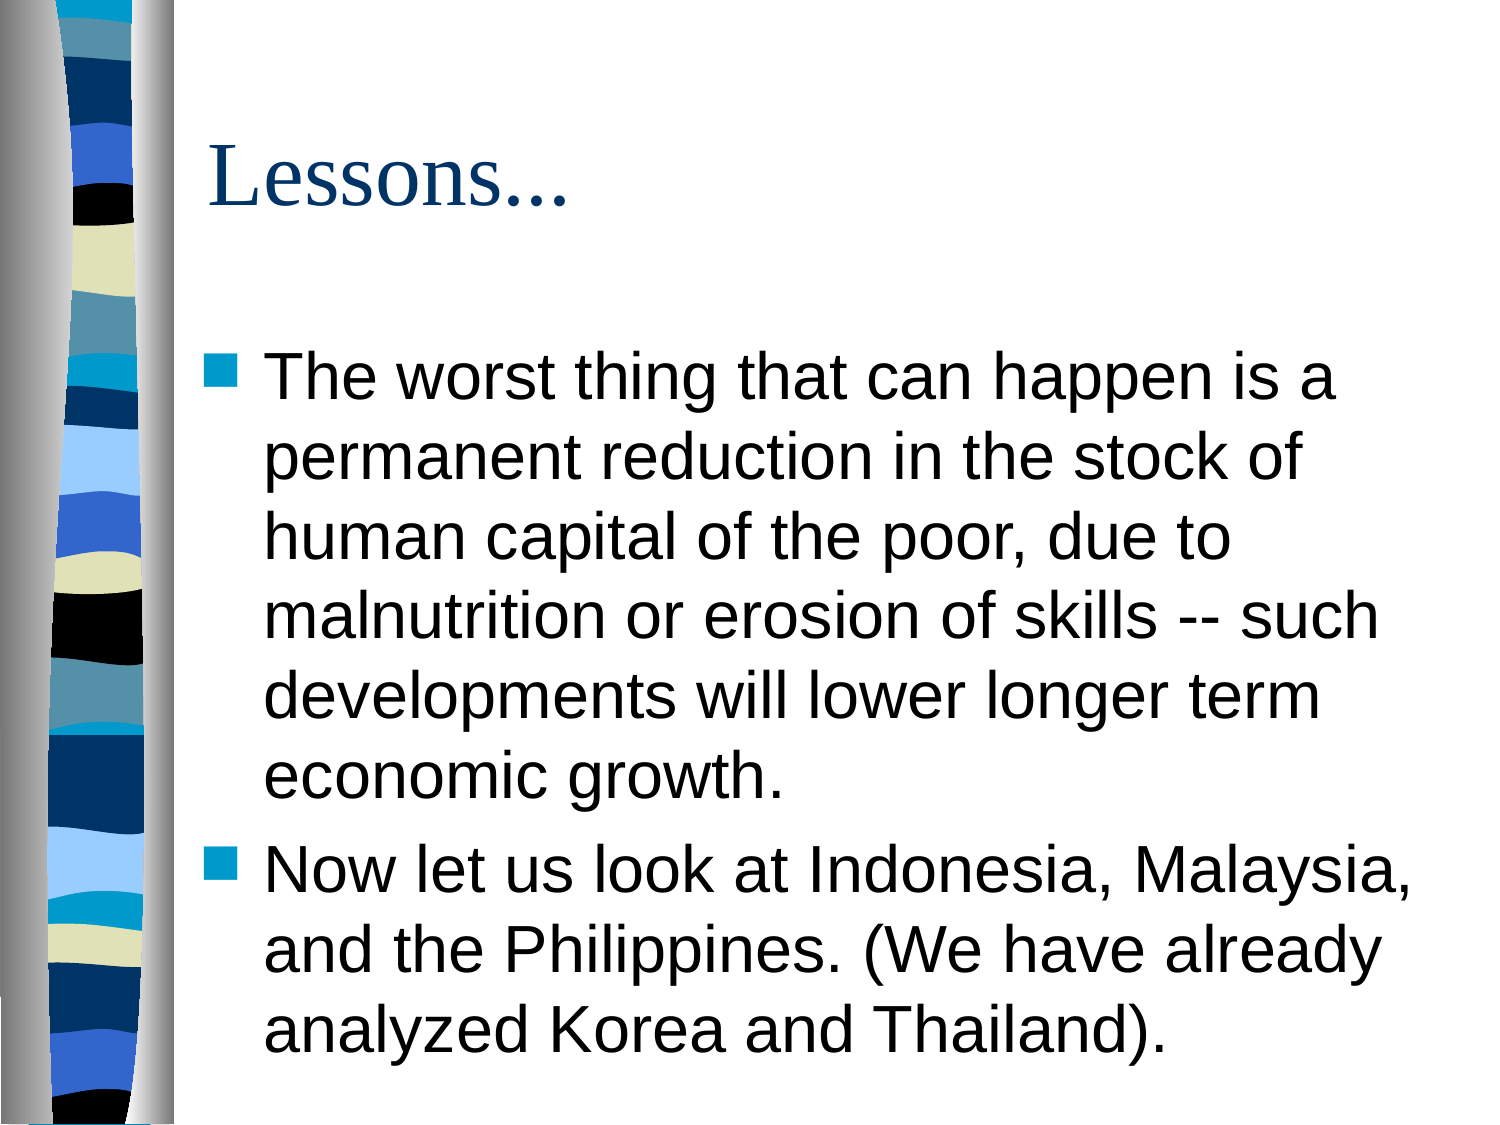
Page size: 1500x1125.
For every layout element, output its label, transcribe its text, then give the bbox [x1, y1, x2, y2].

title Lessons... [192, 74, 1468, 263]
list The worst thing that can happen is a permanent reduction in the stock of human capital of the poor, due to malnutrition or erosion of skills -- such developments will lower longer term economic growth. Now let us look at Indonesia, Malaysia, and the Philippines. (We have already analyzed Korea and Thailand). [192, 324, 1468, 1001]
